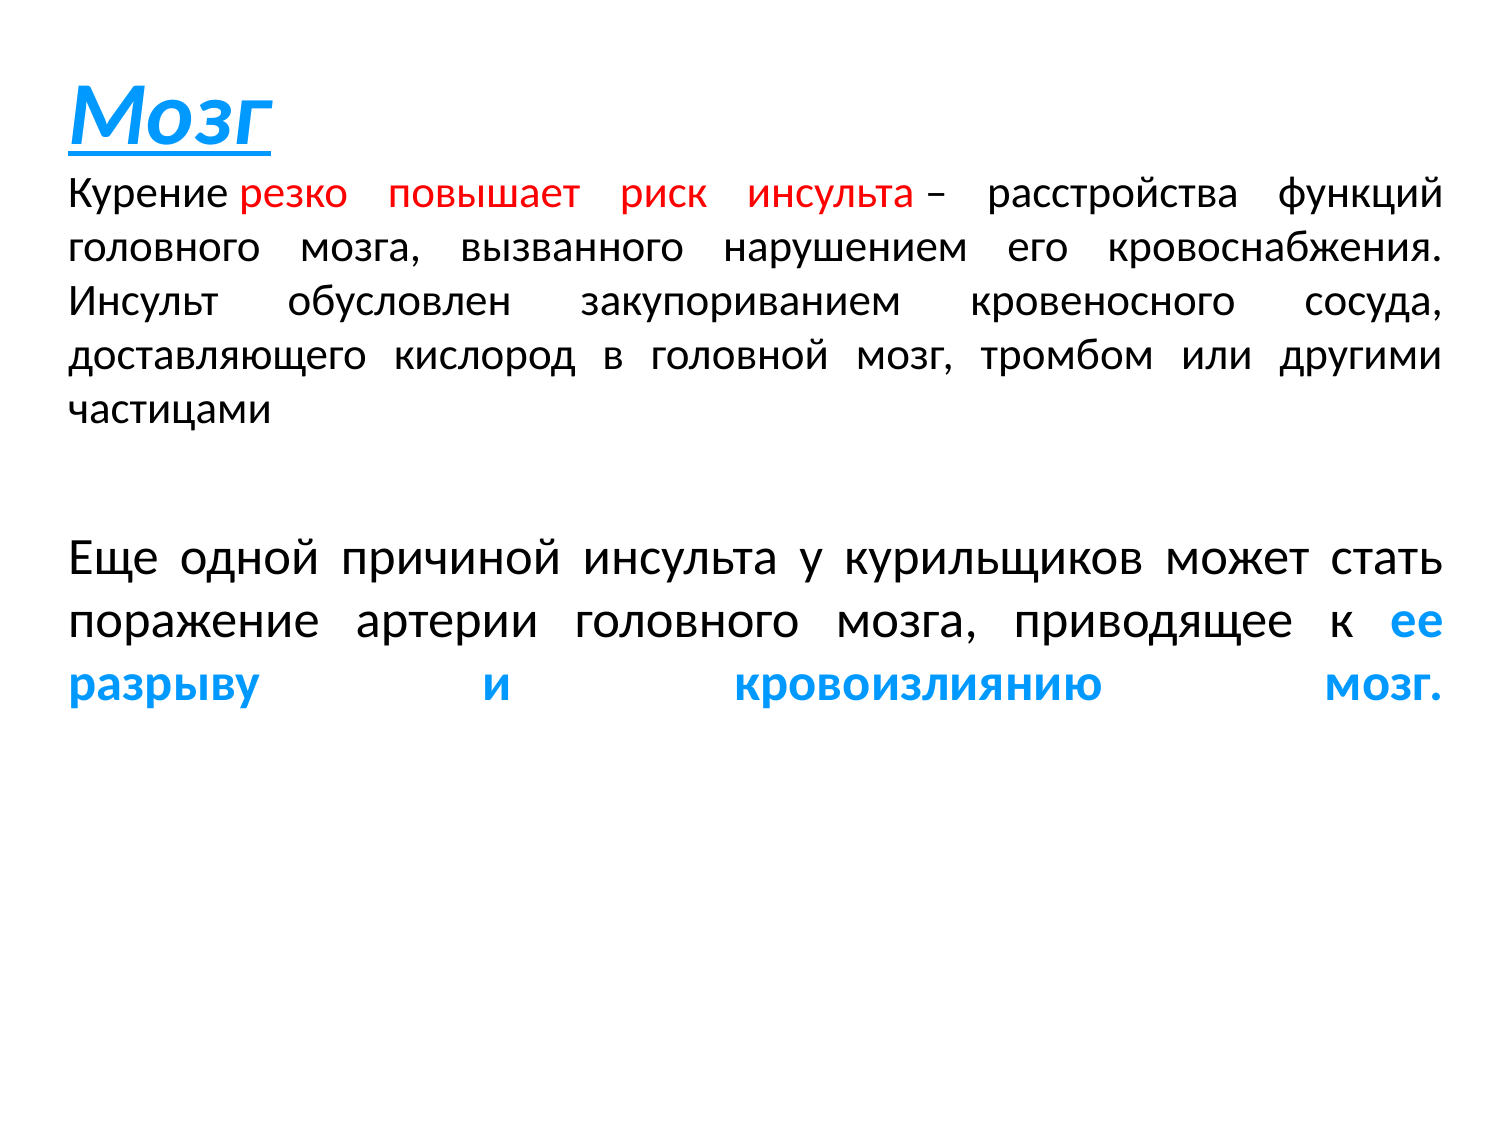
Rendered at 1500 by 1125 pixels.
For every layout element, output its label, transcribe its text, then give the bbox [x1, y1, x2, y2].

title Мозг Курение резко повышает риск инсульта – расстройства функций головного мозга, вызванного нарушением его кровоснабжения. Инсульт обусловлен закупориванием кровеносного сосуда, доставляющего кислород в головной мозг, тромбом или другими частицами Еще одной причиной инсульта у курильщиков может стать поражение артерии головного мозга, приводящее к ее разрыву и кровоизлиянию мозг. [53, 42, 1459, 1083]
